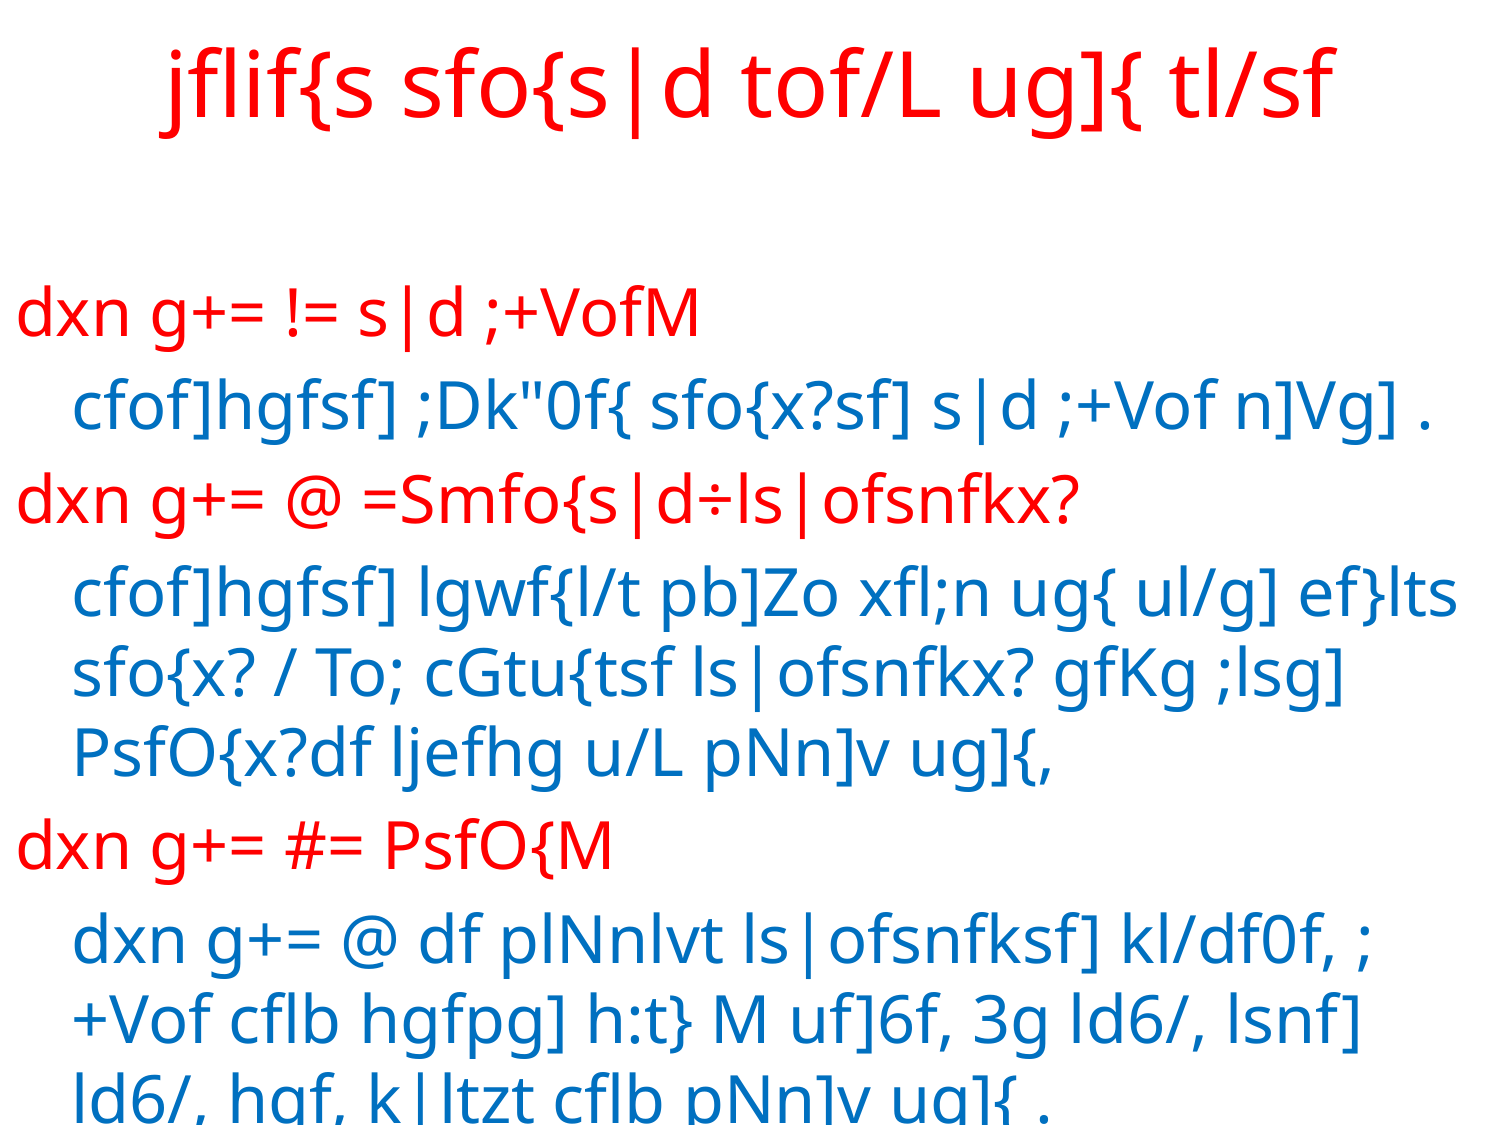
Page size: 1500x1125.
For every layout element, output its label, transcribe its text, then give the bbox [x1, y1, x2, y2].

title jflif{s sfo{s|d tof/L ug]{ tl/sf [75, 0, 1425, 163]
list dxn g+= != s|d ;+VofM cfof]hgfsf] ;Dk"0f{ sfo{x?sf] s|d ;+Vof n]Vg] . dxn g+= @ =Smfo{s|d÷ls|ofsnfkx? cfof]hgfsf] lgwf{l/t pb]Zo xfl;n ug{ ul/g] ef}lts sfo{x? / To; cGtu{tsf ls|ofsnfkx? gfKg ;lsg] PsfO{x?df ljefhg u/L pNn]v ug]{, dxn g+= #= PsfO{M dxn g+= @ df plNnlvt ls|ofsnfksf] kl/df0f, ;+Vof cflb hgfpg] h:t} M uf]6f, 3g ld6/, lsnf] ld6/, hgf, k|ltzt cflb pNn]v ug]{ . [0, 262, 1500, 1125]
